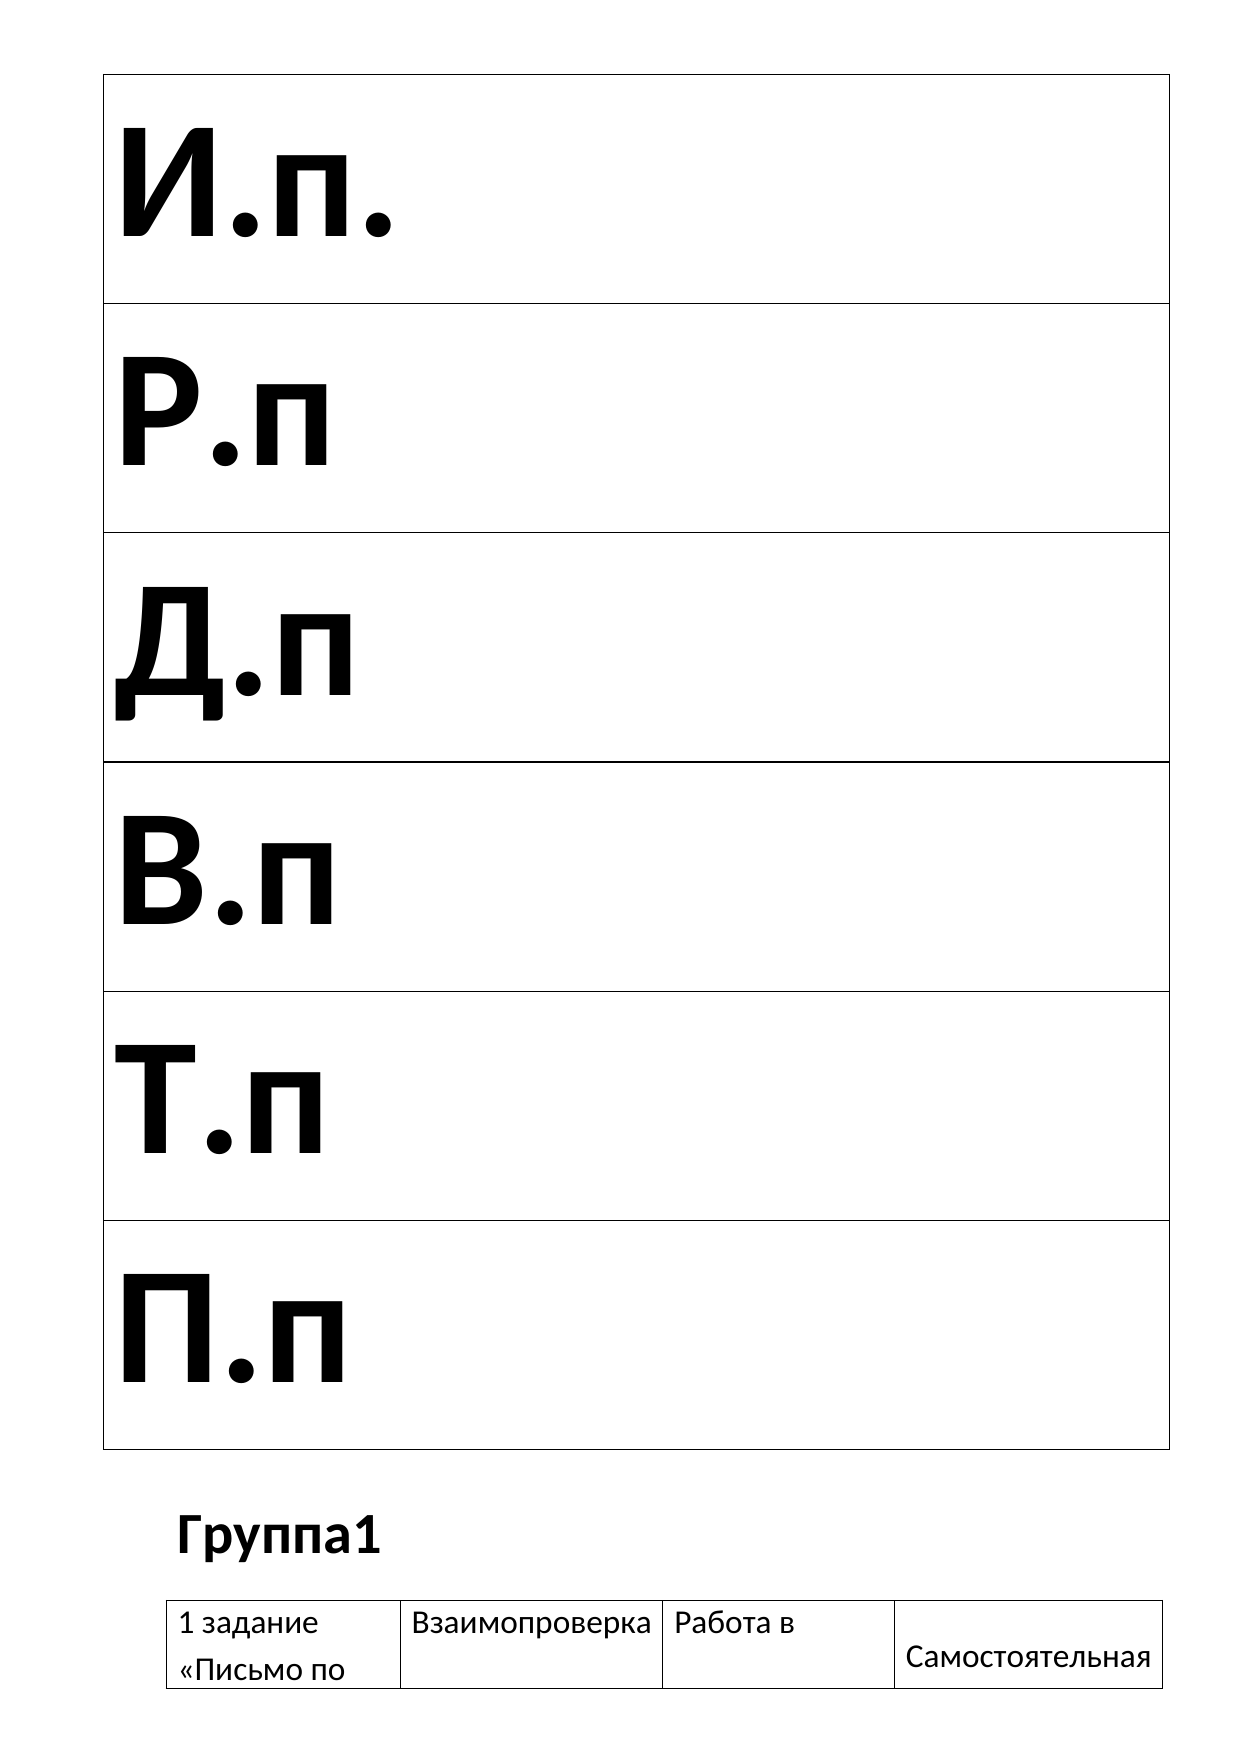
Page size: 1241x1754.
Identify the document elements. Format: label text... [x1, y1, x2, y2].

table_header И.п. [104, 75, 1169, 303]
table_header 1 задание «Письмо по кругу» (5) [167, 1601, 400, 1688]
table_cell Д.п [104, 533, 1169, 761]
table_cell Р.п [104, 304, 1169, 532]
table_header Взаимопроверка (4-5) [401, 1601, 662, 1688]
table_header Самостоятельная работа (4-5) [895, 1601, 1162, 1688]
table_header Работа в группе (6+) [663, 1601, 894, 1688]
table_cell В.п [104, 763, 1169, 991]
table_cell Т.п [104, 992, 1169, 1220]
table_cell П.п [104, 1221, 1169, 1449]
